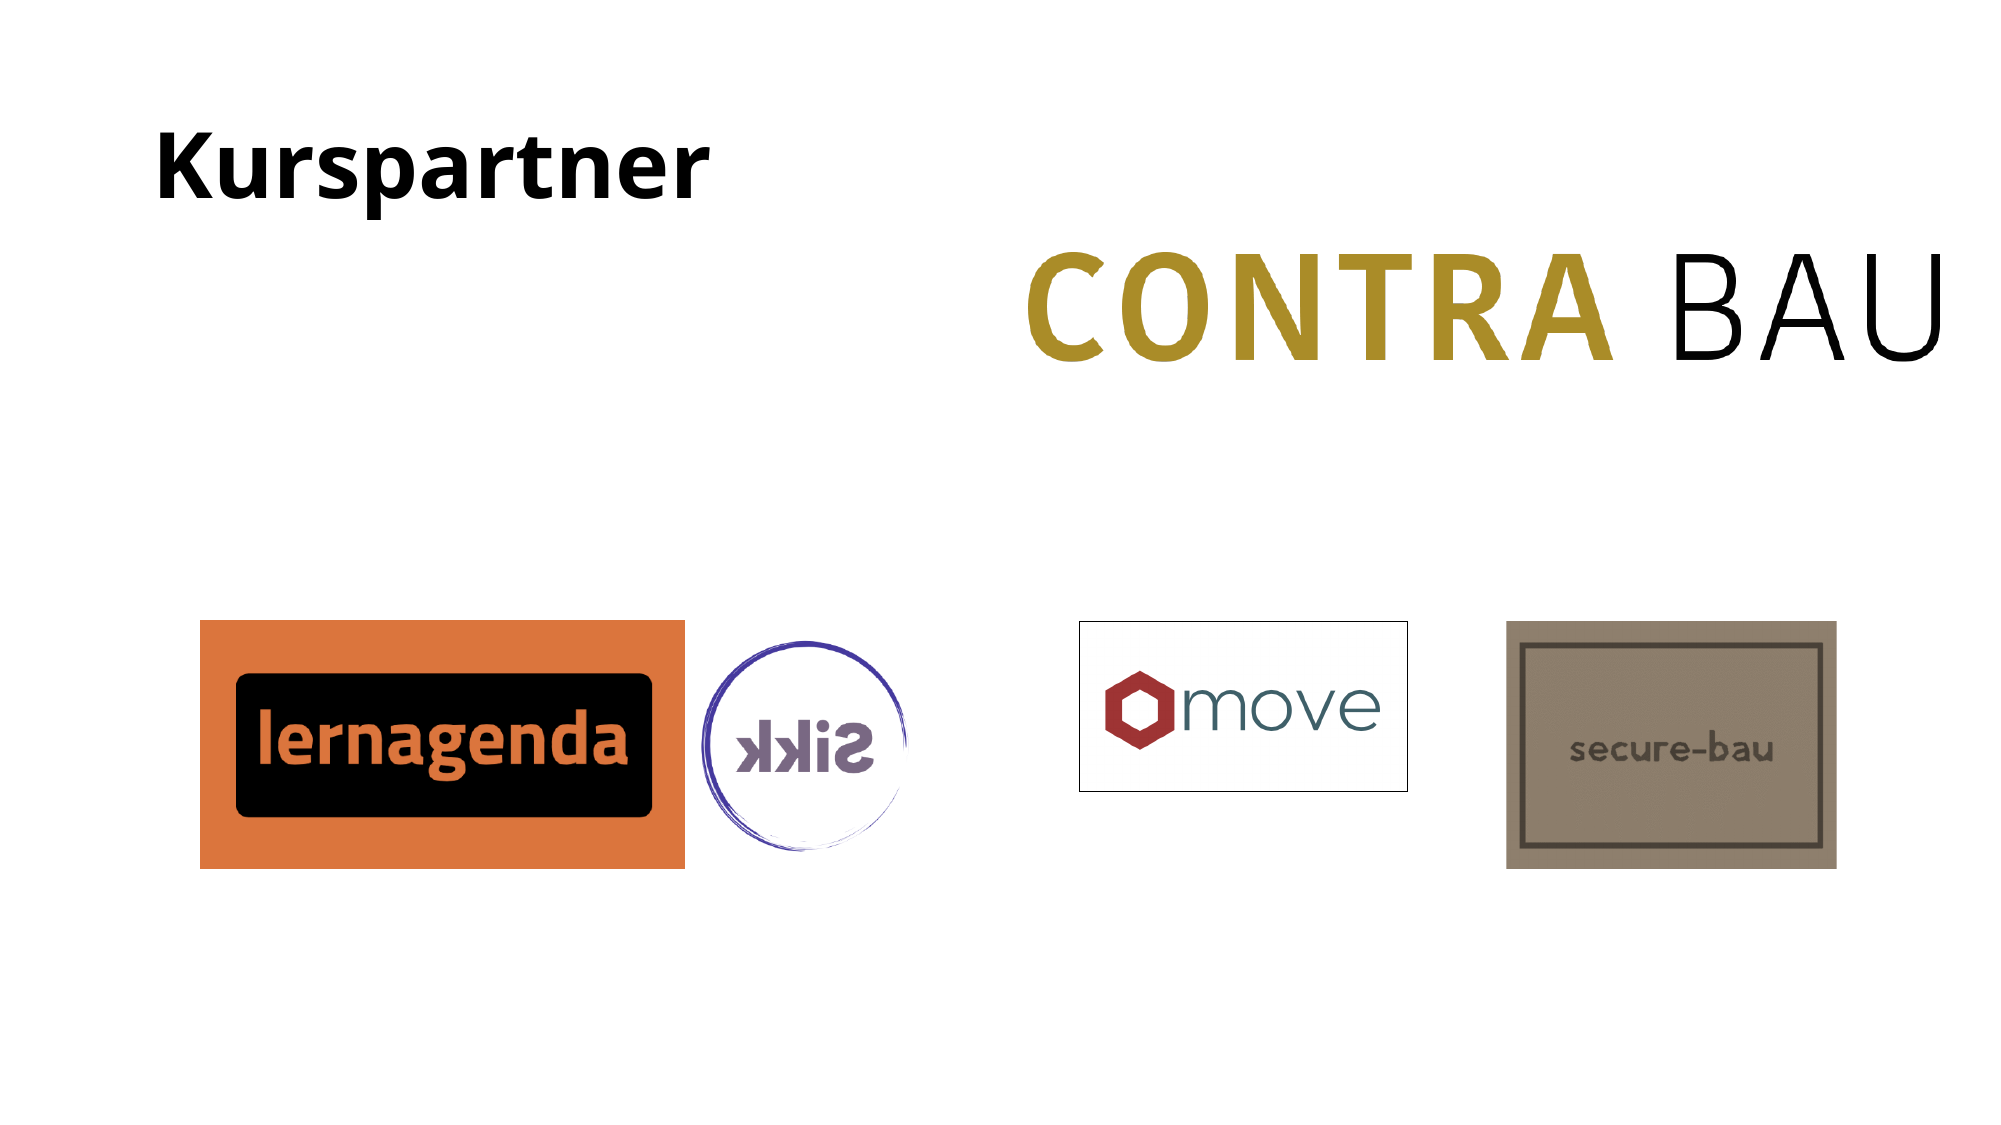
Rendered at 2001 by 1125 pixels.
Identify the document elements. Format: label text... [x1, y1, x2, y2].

picture [200, 620, 685, 869]
picture [1506, 620, 1837, 869]
picture [688, 620, 925, 869]
title Kurspartner [137, 59, 1863, 278]
picture [1079, 620, 1408, 792]
picture [989, 158, 1980, 455]
